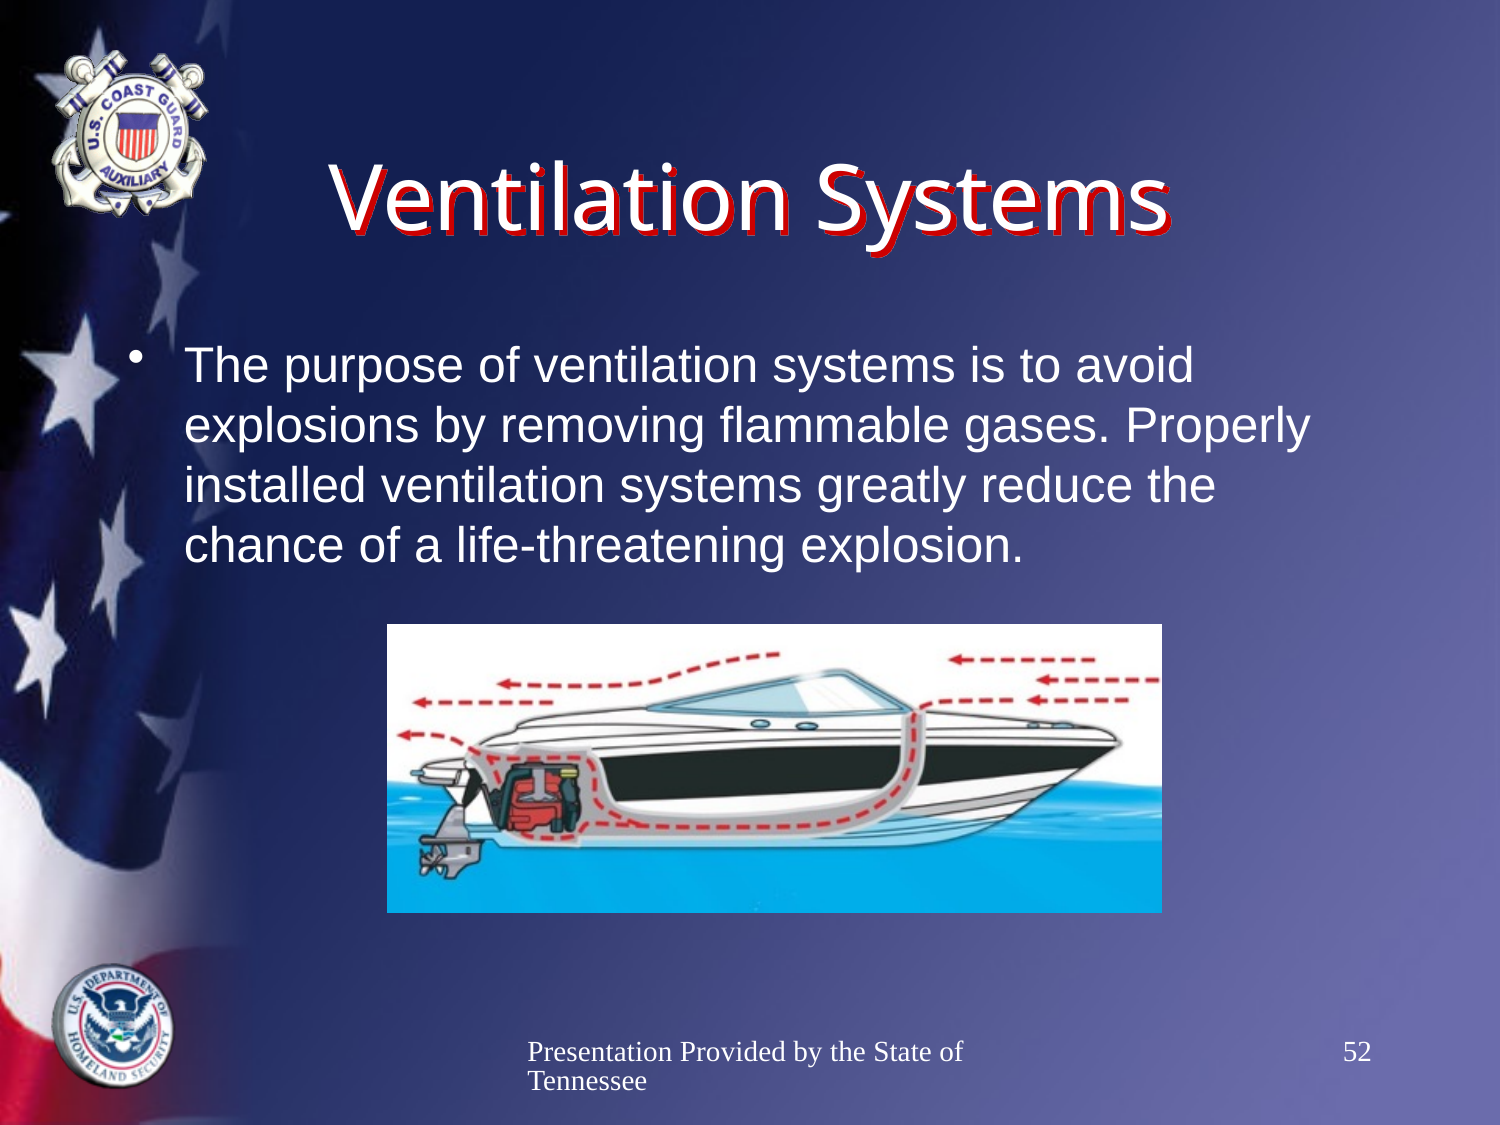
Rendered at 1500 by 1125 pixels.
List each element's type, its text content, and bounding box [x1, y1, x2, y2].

footer Presentation Provided by the State of Tennessee [512, 1025, 988, 1100]
title Ventilation Systems [112, 99, 1388, 288]
picture [0, 0, 1500, 1125]
list The purpose of ventilation systems is to avoid explosions by removing flammable gases. Properly installed ventilation systems greatly reduce the chance of a life-threatening explosion. [112, 324, 1388, 1000]
slide_number 52 [1074, 1025, 1388, 1100]
